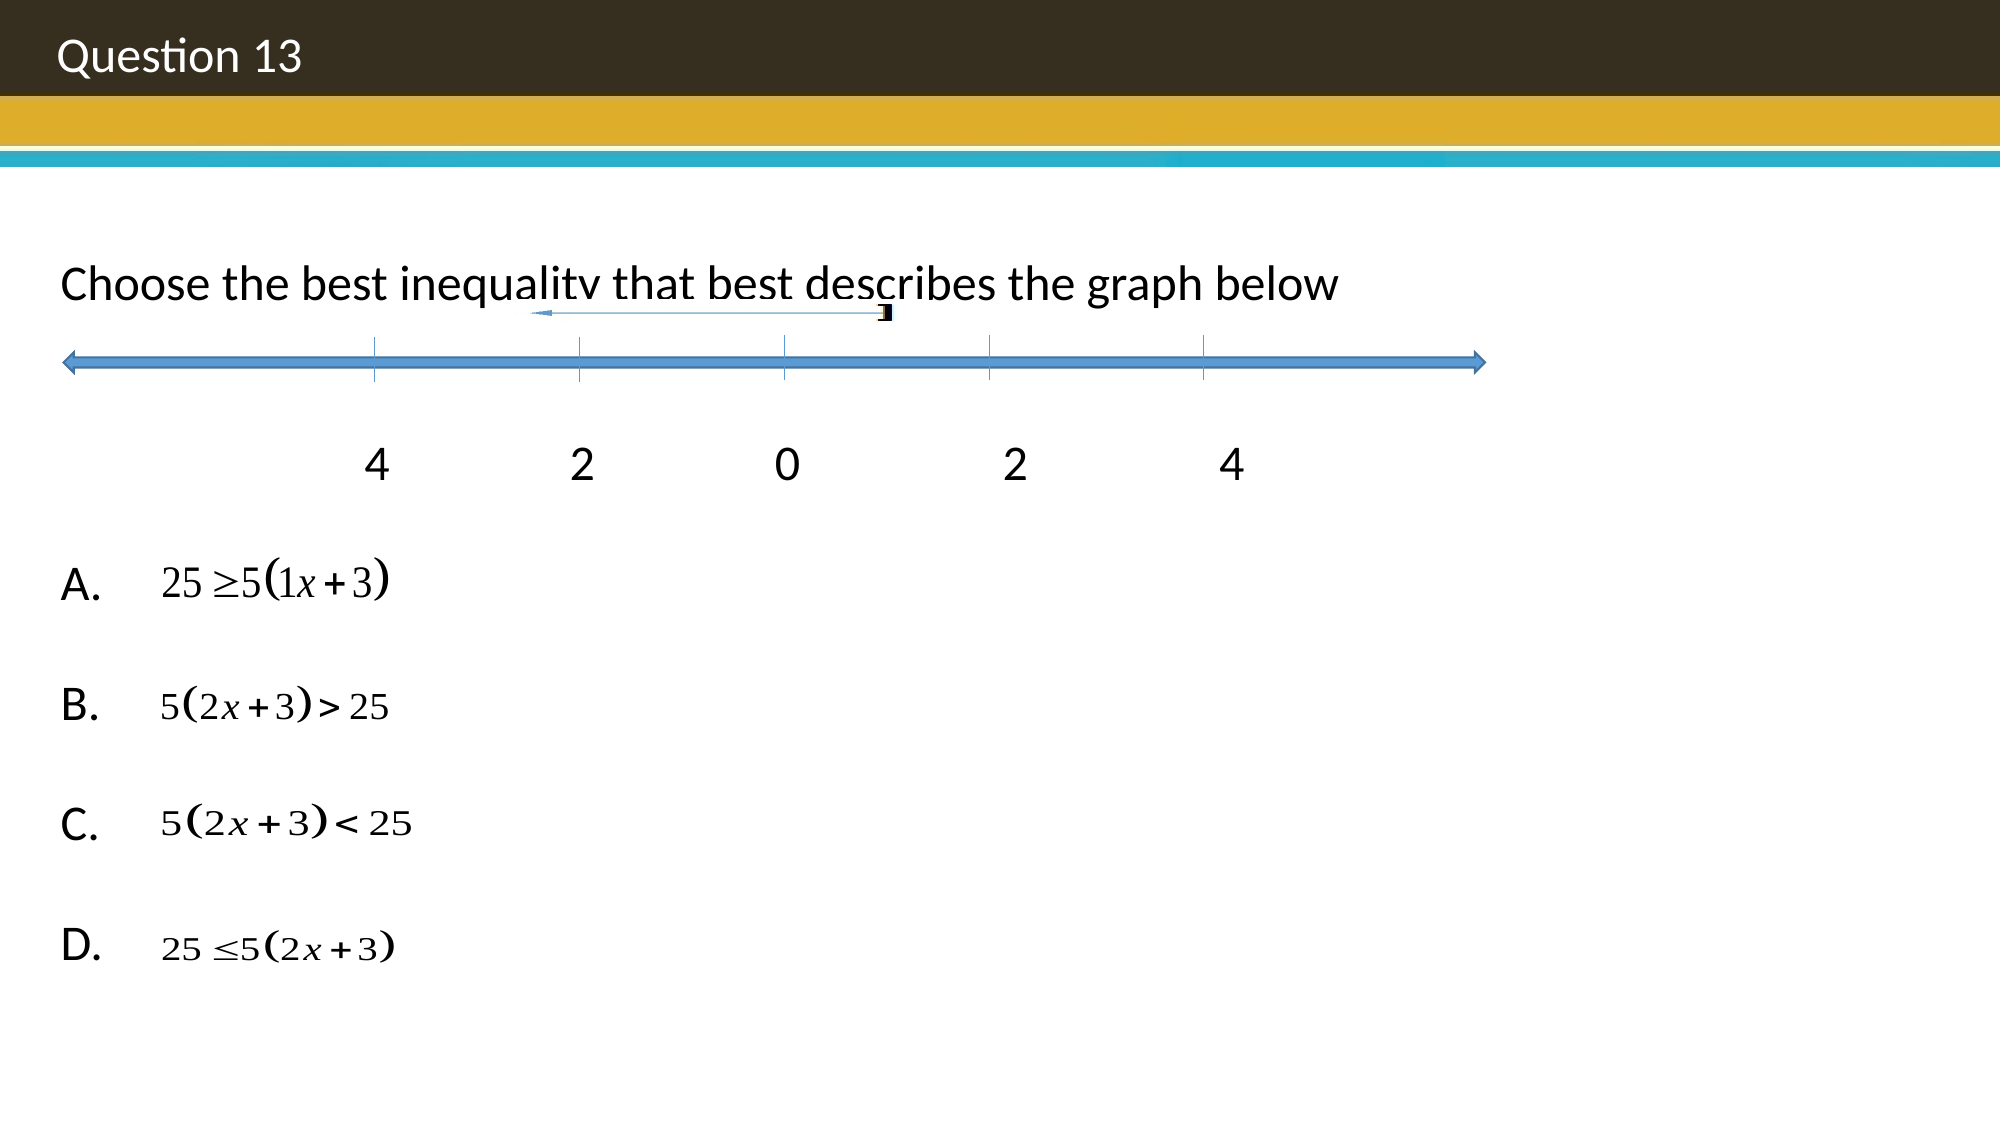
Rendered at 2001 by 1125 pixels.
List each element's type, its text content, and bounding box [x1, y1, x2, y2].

text_box Choose the best inequality that best describes the graph below 4 ­2 0 2 4 A. B. C. D. [45, 243, 1776, 979]
picture [154, 548, 396, 624]
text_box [63, 299, 1485, 382]
picture [0, 0, 2000, 167]
picture [154, 796, 420, 857]
picture [154, 924, 400, 980]
text_box Question 13 [41, 14, 318, 90]
picture [154, 678, 396, 742]
